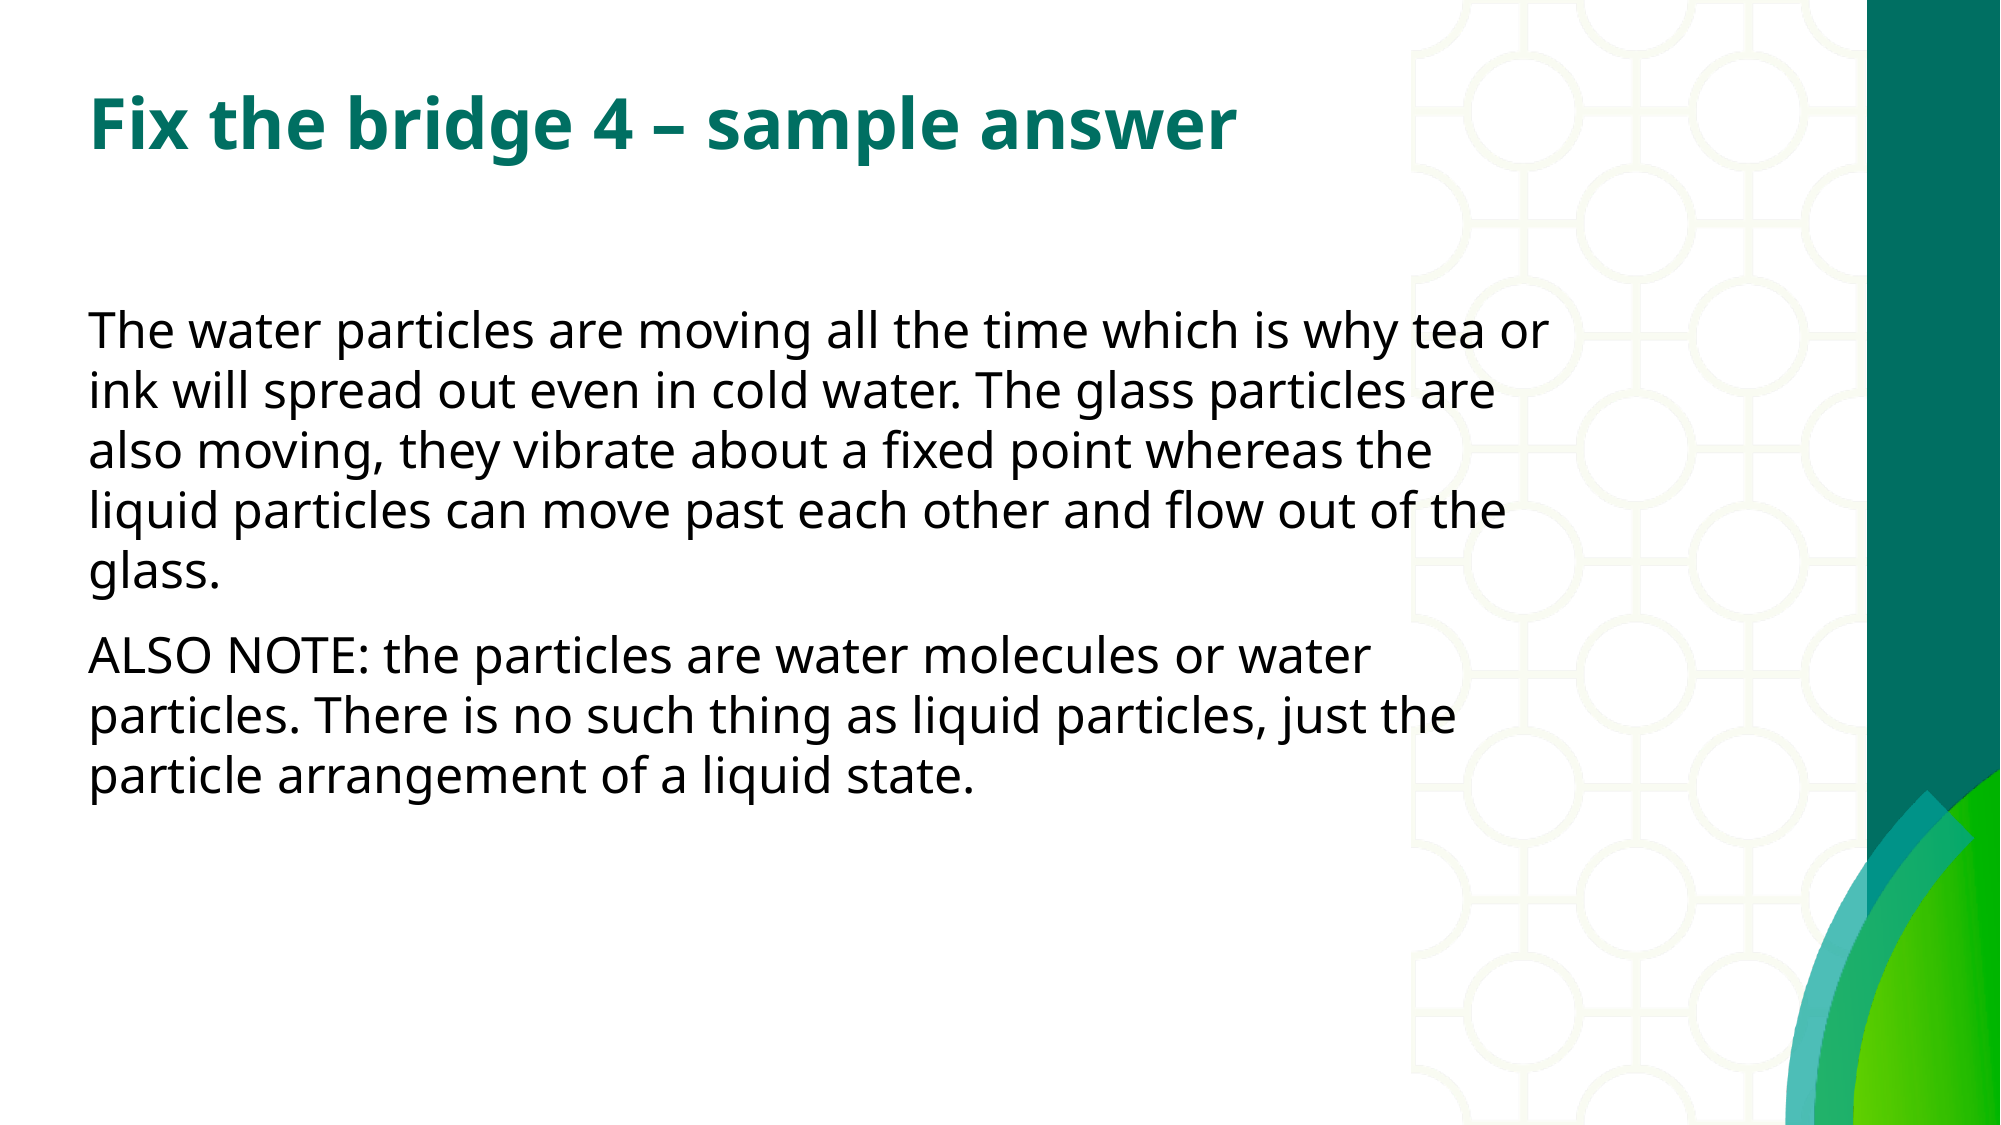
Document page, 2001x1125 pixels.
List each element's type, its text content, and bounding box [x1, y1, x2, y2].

title Fix the bridge 4 – sample answer [88, 88, 1743, 161]
picture [1411, 0, 2001, 1125]
list The water particles are moving all the time which is why tea or ink will spread out even in cold water. The glass particles are also moving, they vibrate about a fixed point whereas the liquid particles can move past each other and flow out of the glass. ALSO NOTE: the particles are water molecules or water particles. There is no such thing as liquid particles, just the particle arrangement of a liquid state. [88, 298, 1561, 1125]
